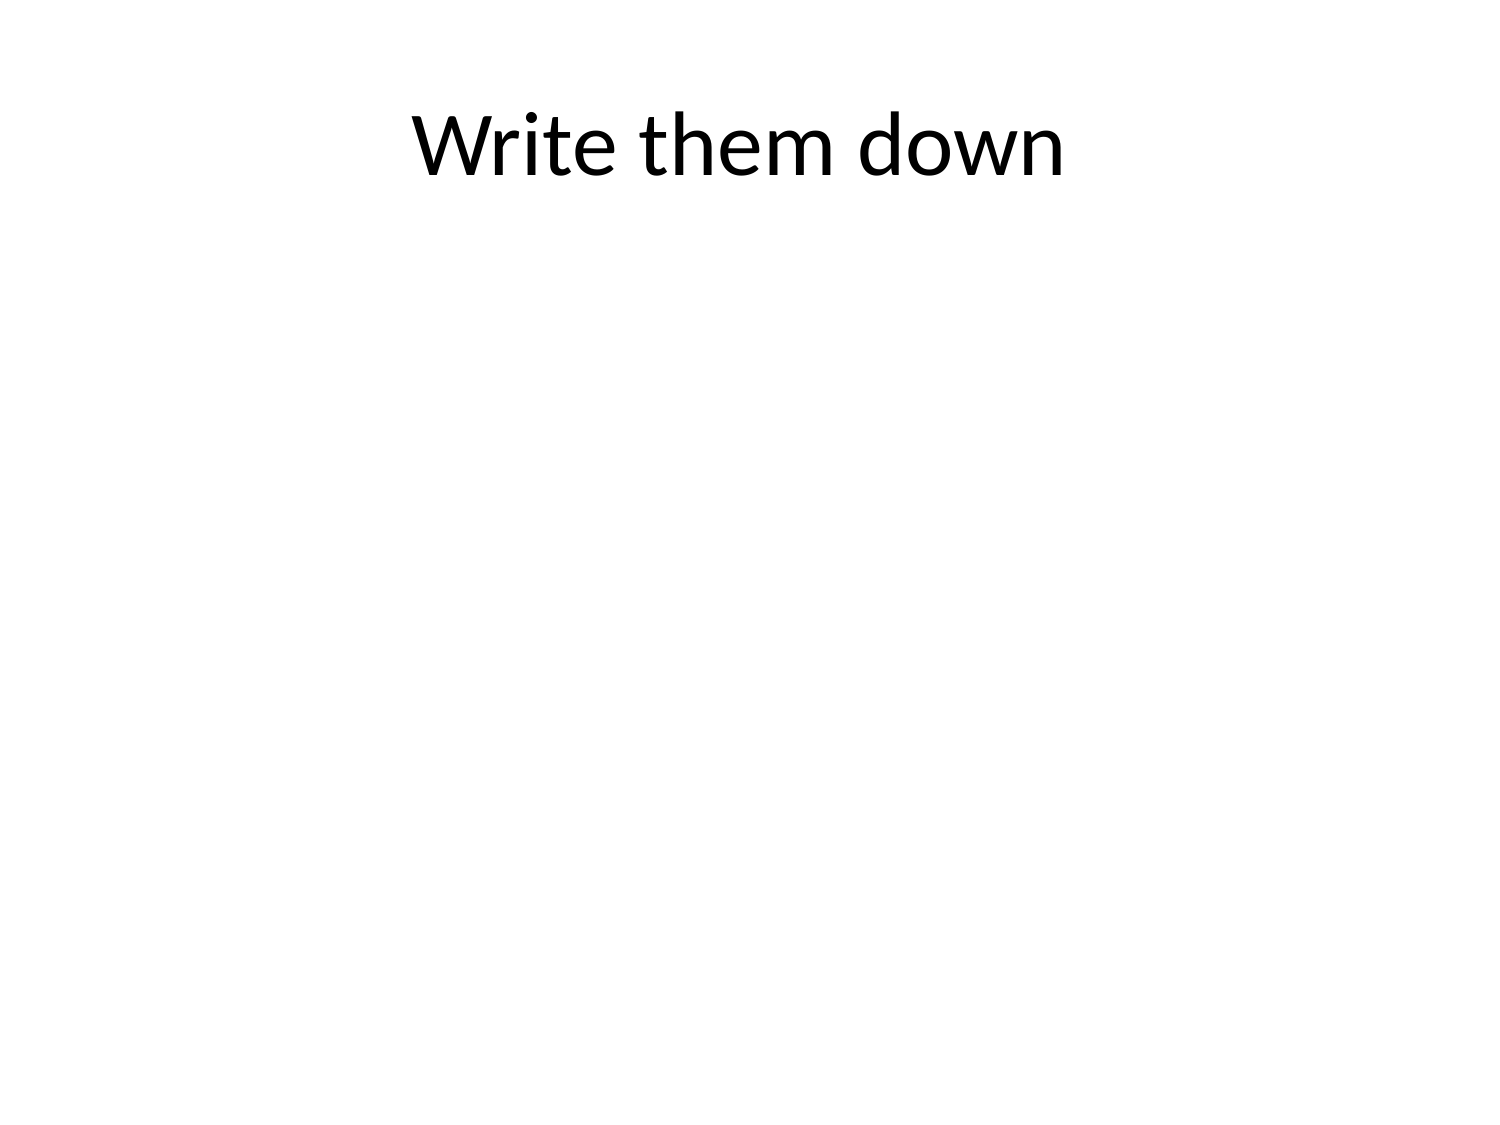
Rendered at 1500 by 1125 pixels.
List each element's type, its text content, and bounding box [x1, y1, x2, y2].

title Write them down [75, 45, 1425, 233]
